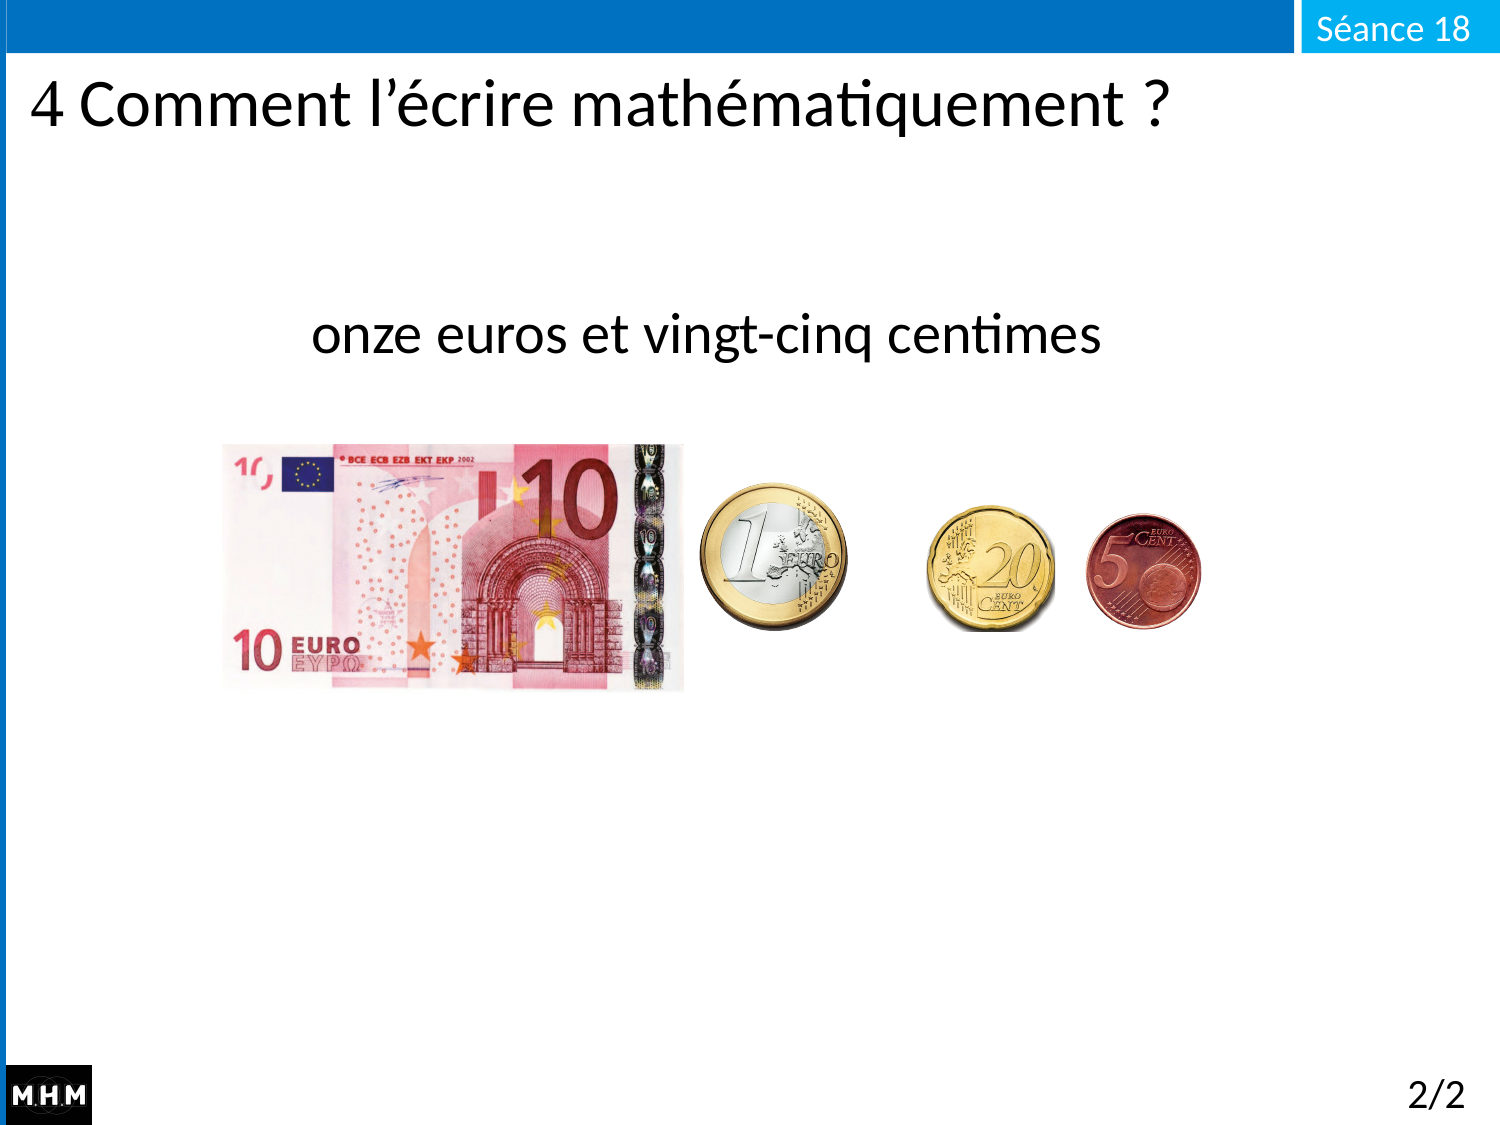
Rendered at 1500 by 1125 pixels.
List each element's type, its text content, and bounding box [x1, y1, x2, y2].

picture [222, 444, 684, 694]
picture [699, 482, 849, 632]
list 2/2 [1373, 1064, 1500, 1125]
title  Comment l’écrire mathématiquement ? [14, 60, 1391, 150]
picture [1085, 511, 1202, 632]
picture [926, 504, 1056, 632]
picture [6, 1065, 92, 1125]
text_box onze euros et vingt-cinq centimes [296, 287, 1275, 373]
